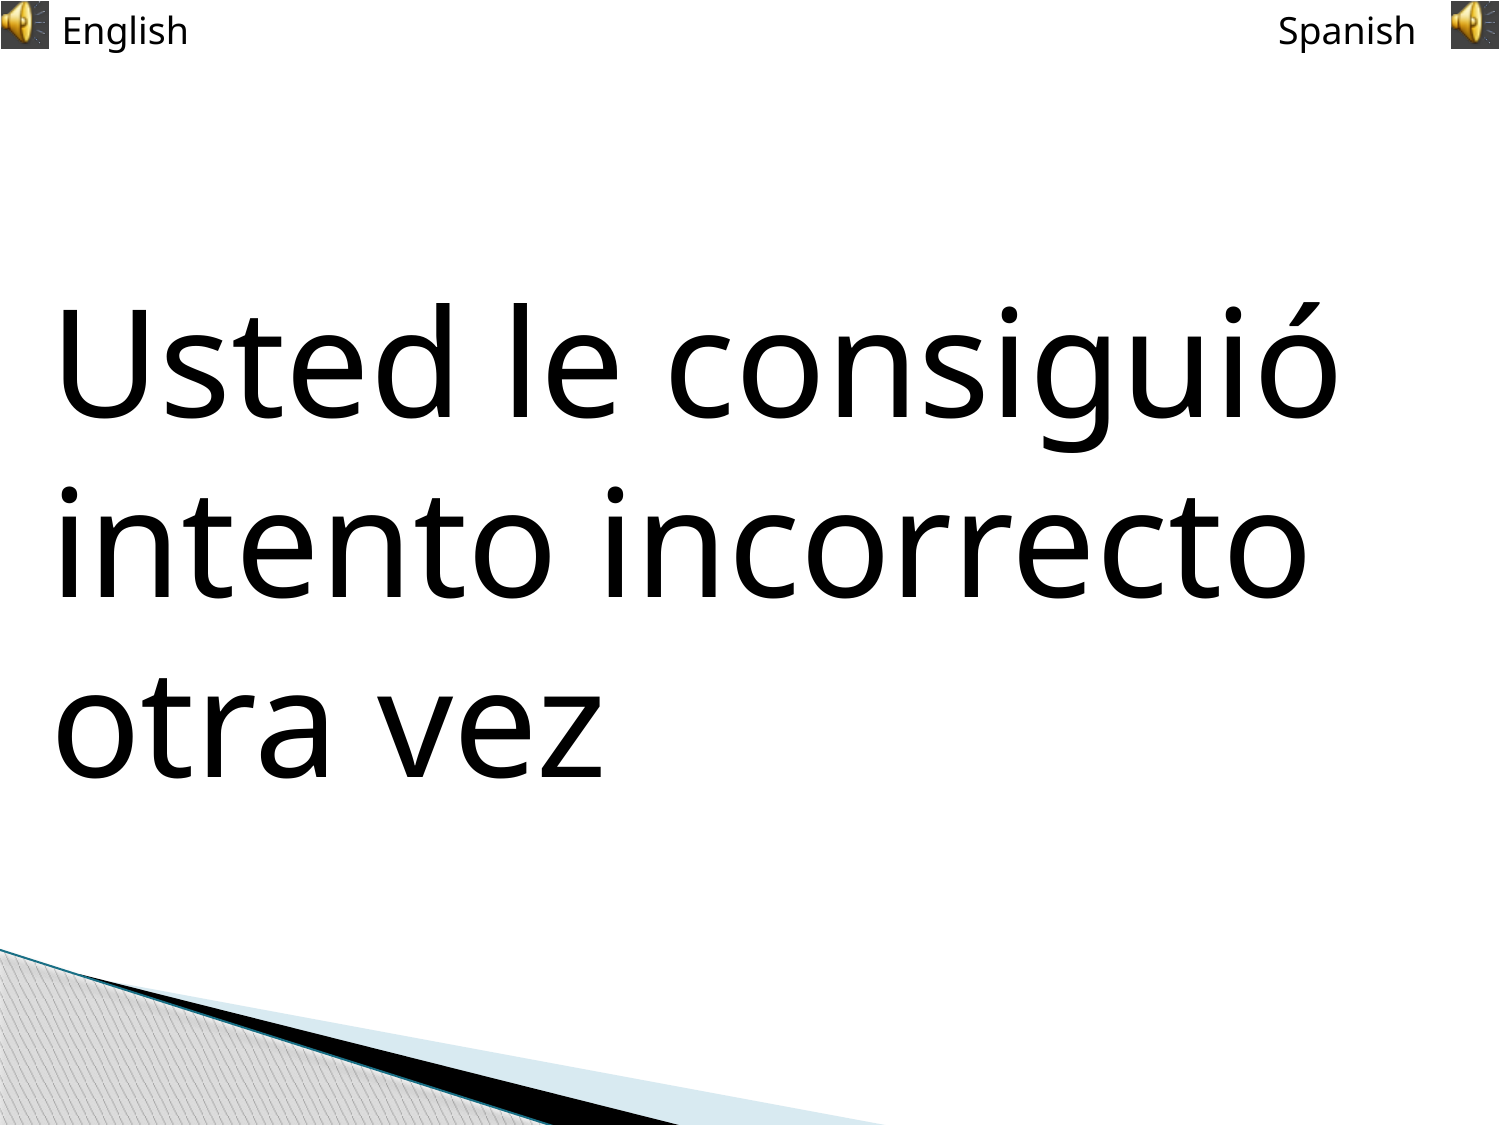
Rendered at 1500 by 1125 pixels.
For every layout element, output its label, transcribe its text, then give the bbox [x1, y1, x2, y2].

text_box English [51, 0, 340, 60]
picture [0, 0, 51, 51]
text_box Spanish [1113, 0, 1449, 60]
text_box Usted le consiguió intento incorrecto otra vez [35, 259, 1469, 815]
picture [1449, 0, 1500, 51]
